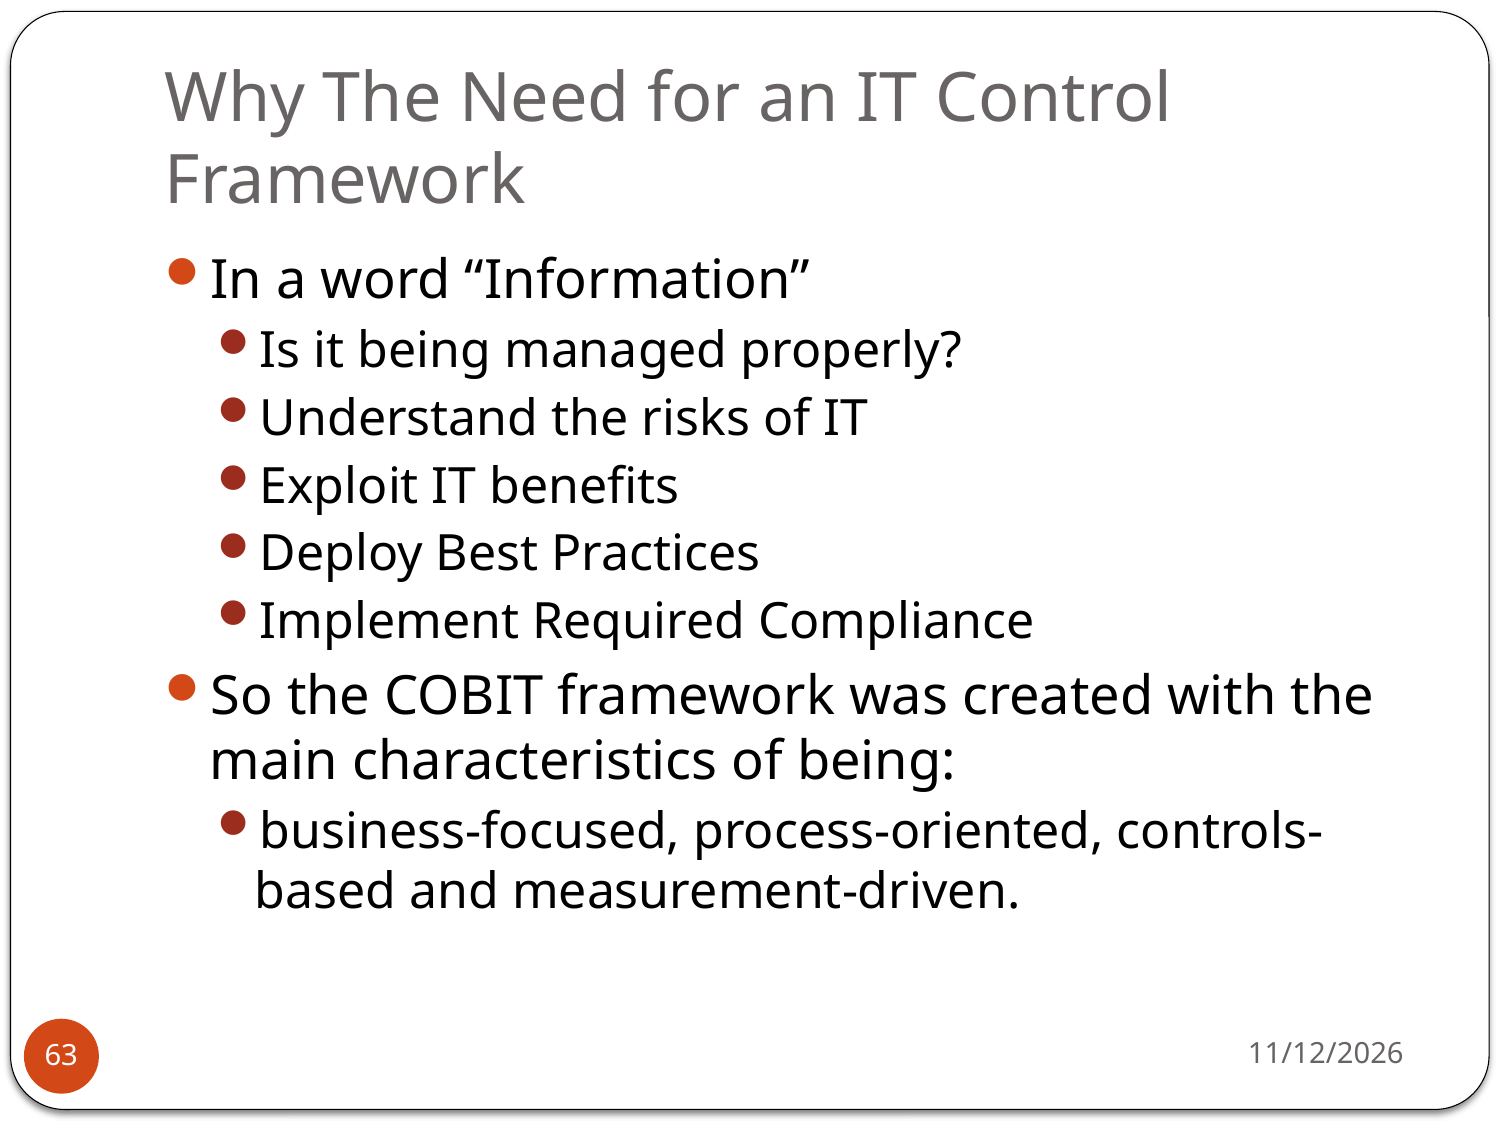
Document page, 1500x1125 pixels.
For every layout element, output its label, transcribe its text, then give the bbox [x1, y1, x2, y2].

list In a word “Information” Is it being managed properly? Understand the risks of IT Exploit IT benefits Deploy Best Practices Implement Required Compliance So the COBIT framework was created with the main characteristics of being: business-focused, process-oriented, controls-based and measurement-driven. [150, 237, 1425, 988]
title Why The Need for an IT Control Framework [150, 45, 1425, 233]
slide_number 63 [23, 1018, 99, 1094]
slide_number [1012, 1015, 1419, 1094]
